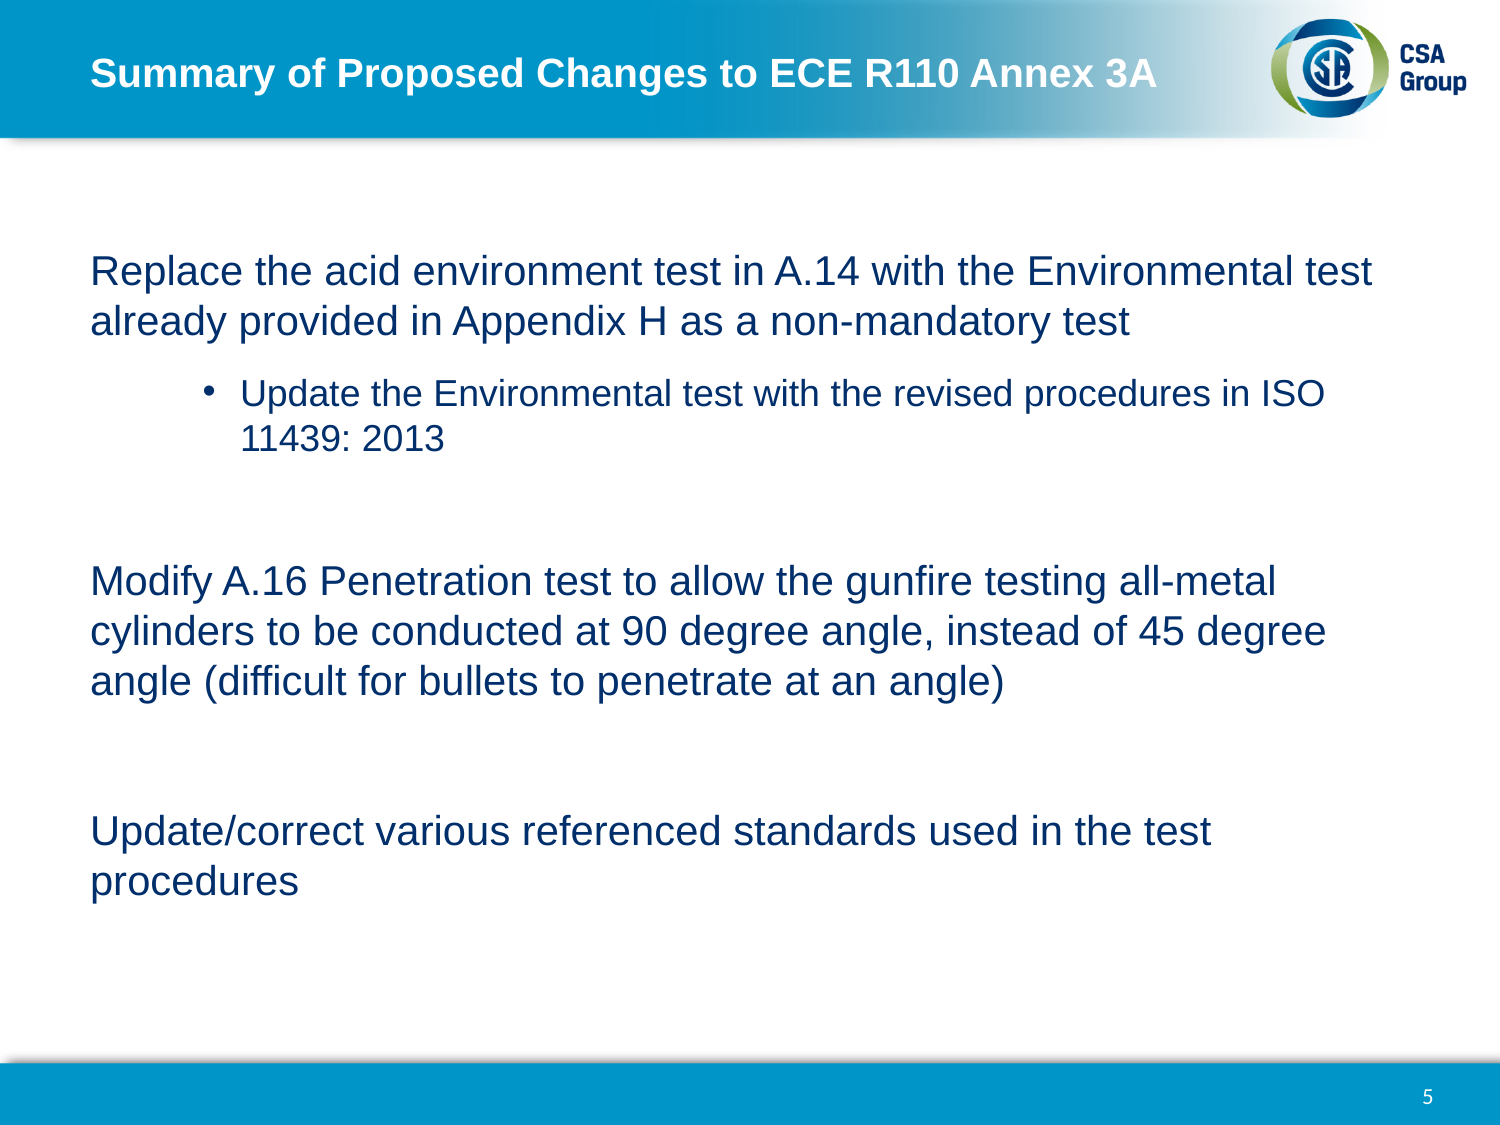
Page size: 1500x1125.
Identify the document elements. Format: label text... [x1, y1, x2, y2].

picture [0, 0, 1500, 1063]
list Replace the acid environment test in A.14 with the Environmental test already provided in Appendix H as a non-mandatory test Update the Environmental test with the revised procedures in ISO 11439: 2013 Modify A.16 Penetration test to allow the gunfire testing all-metal cylinders to be conducted at 90 degree angle, instead of 45 degree angle (difficult for bullets to penetrate at an angle) Update/correct various referenced standards used in the test procedures [75, 160, 1425, 976]
title Summary of Proposed Changes to ECE R110 Annex 3A [75, 19, 1199, 124]
slide_number 5 [1340, 1074, 1449, 1125]
